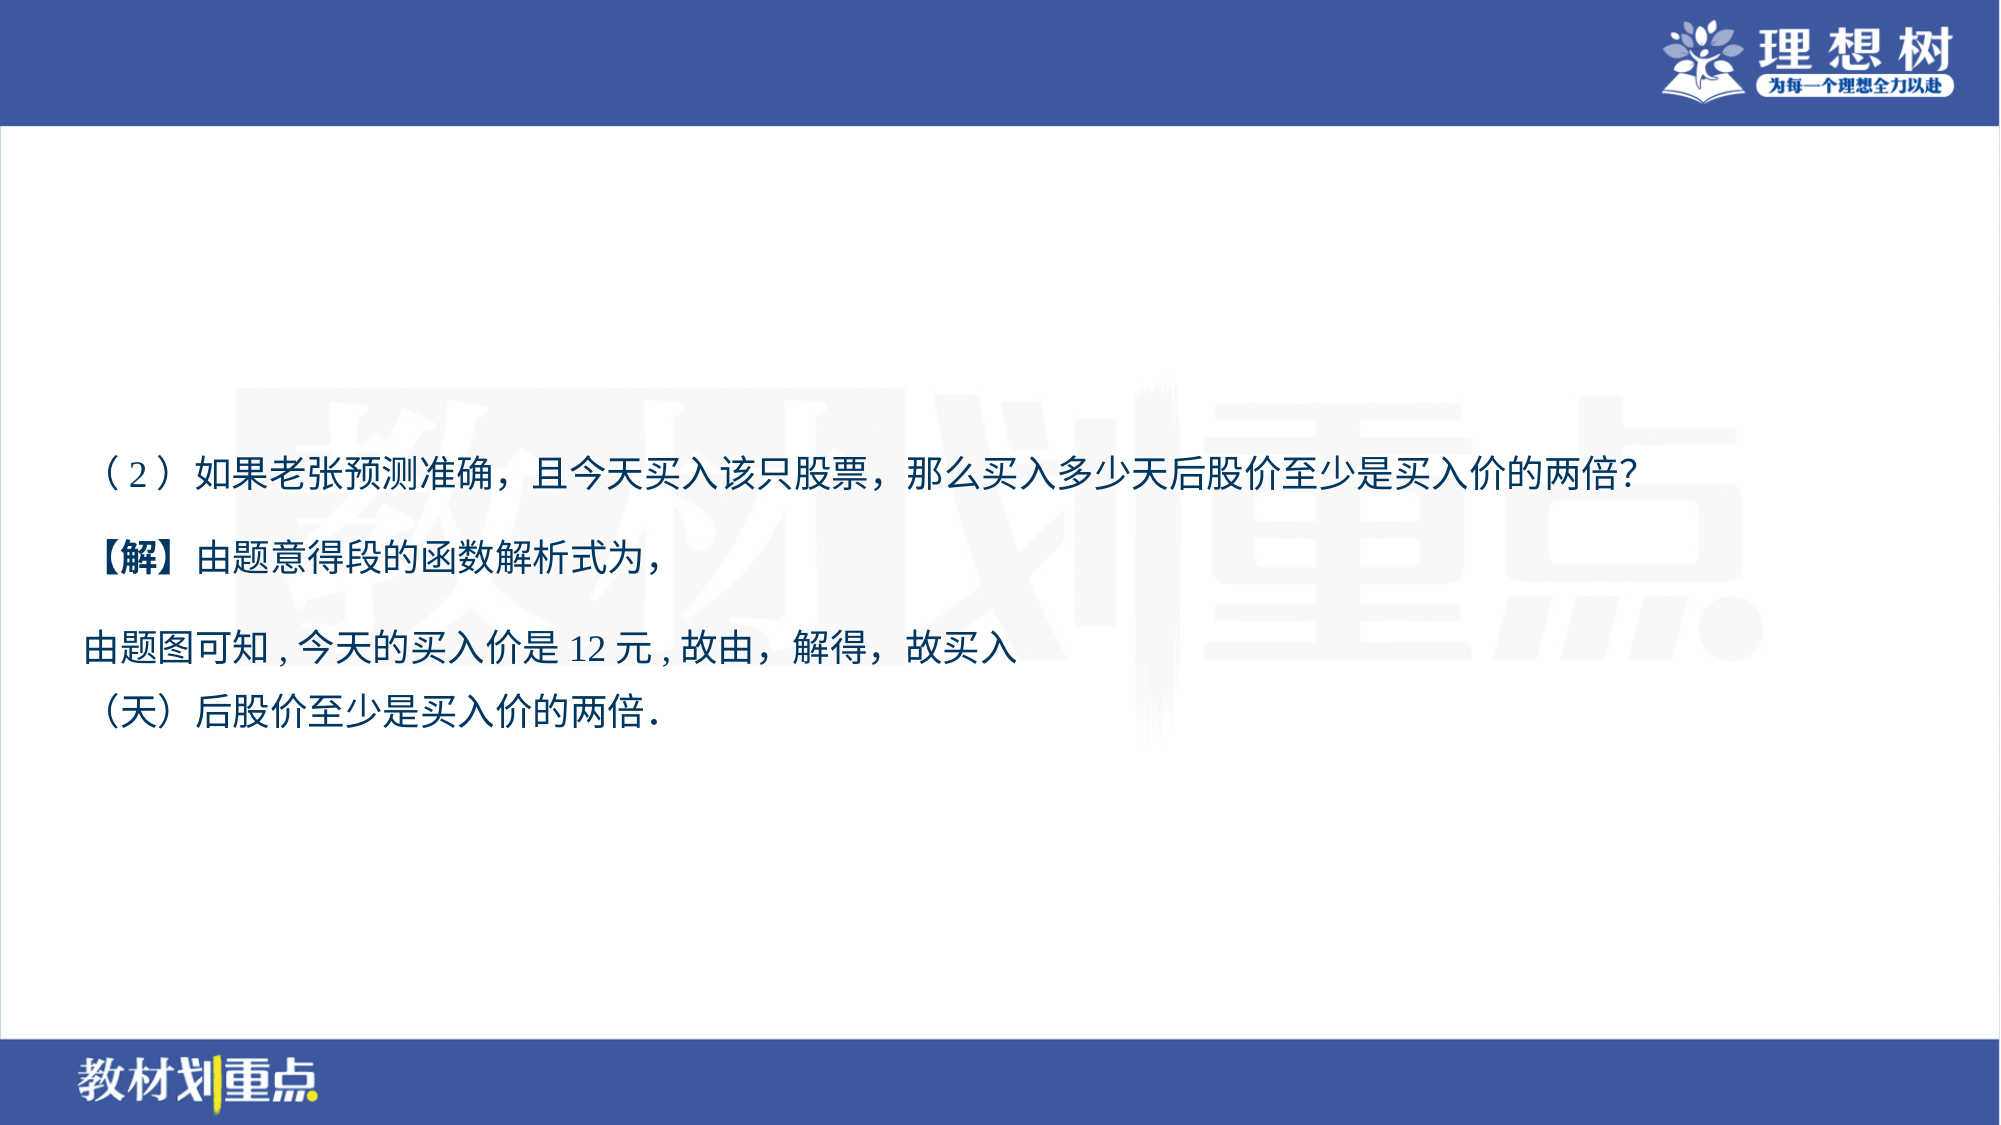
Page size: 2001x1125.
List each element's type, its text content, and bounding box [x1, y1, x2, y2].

text_box （2）如果老张预测准确，且今天买入该只股票，那么买入多少天后股价至少是买入价的两倍？ [82, 428, 1817, 489]
picture [0, 0, 2000, 1125]
